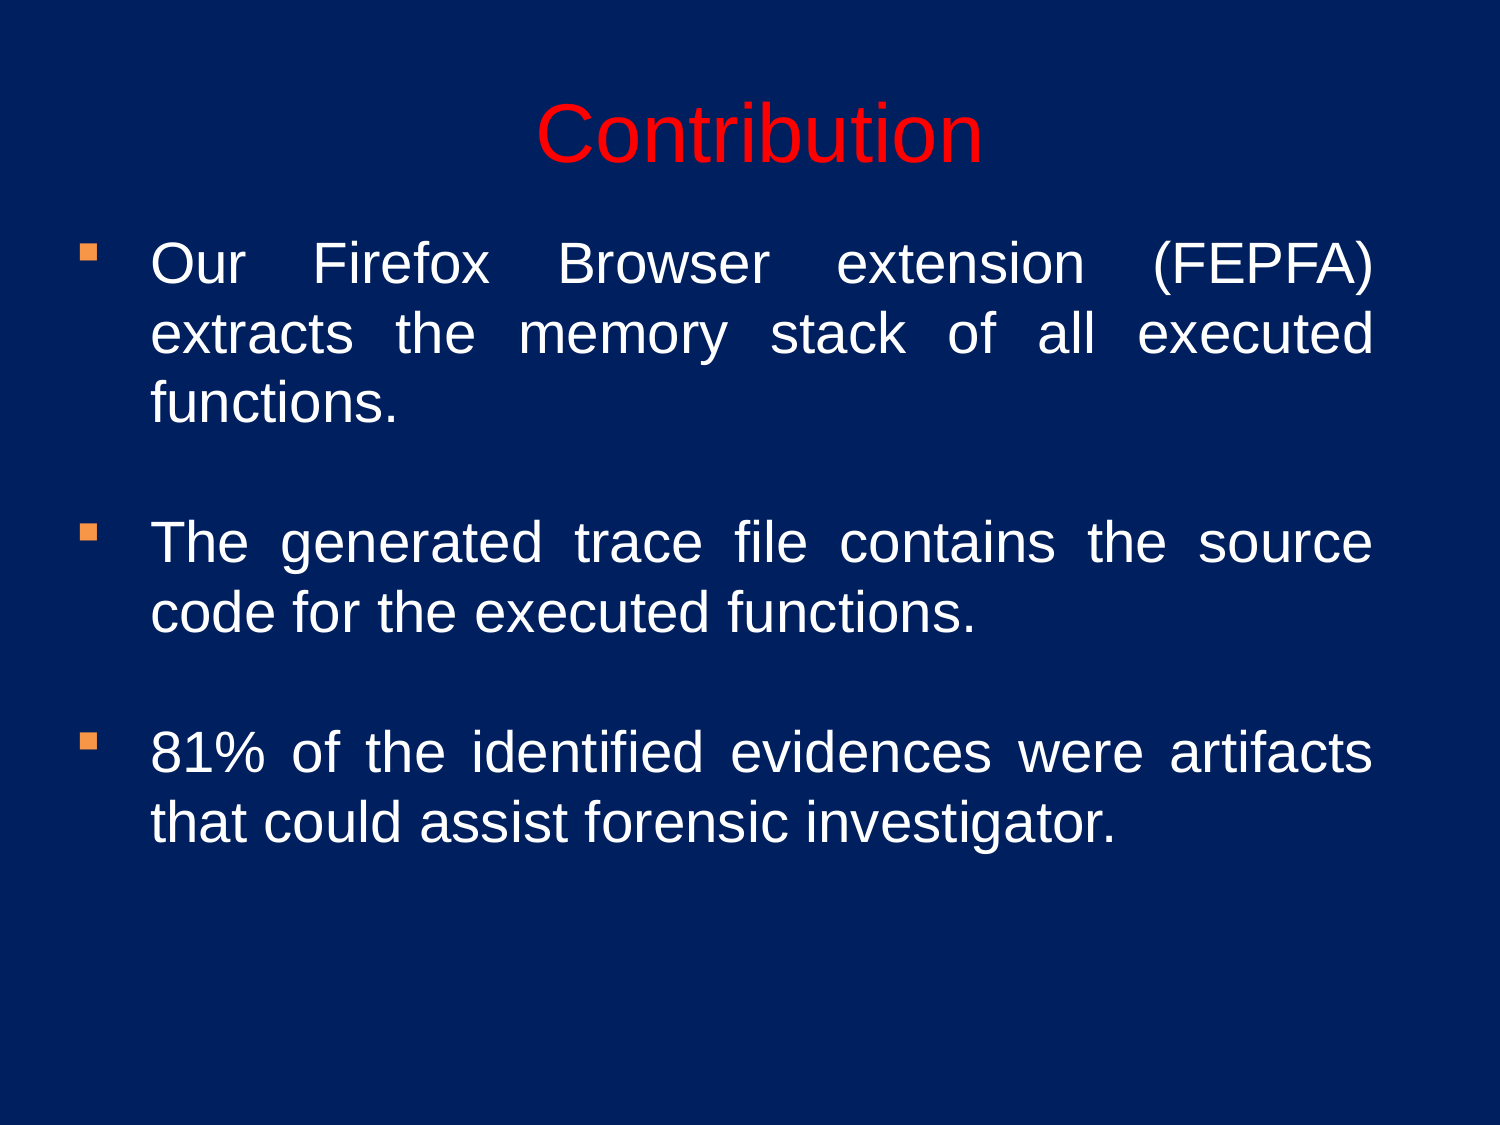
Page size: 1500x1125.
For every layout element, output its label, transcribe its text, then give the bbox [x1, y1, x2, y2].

list Our Firefox Browser extension (FEPFA) extracts the memory stack of all executed functions. The generated trace file contains the source code for the executed functions. 81% of the identified evidences were artifacts that could assist forensic investigator. [75, 224, 1376, 1100]
text_box Contribution [44, 53, 1456, 179]
